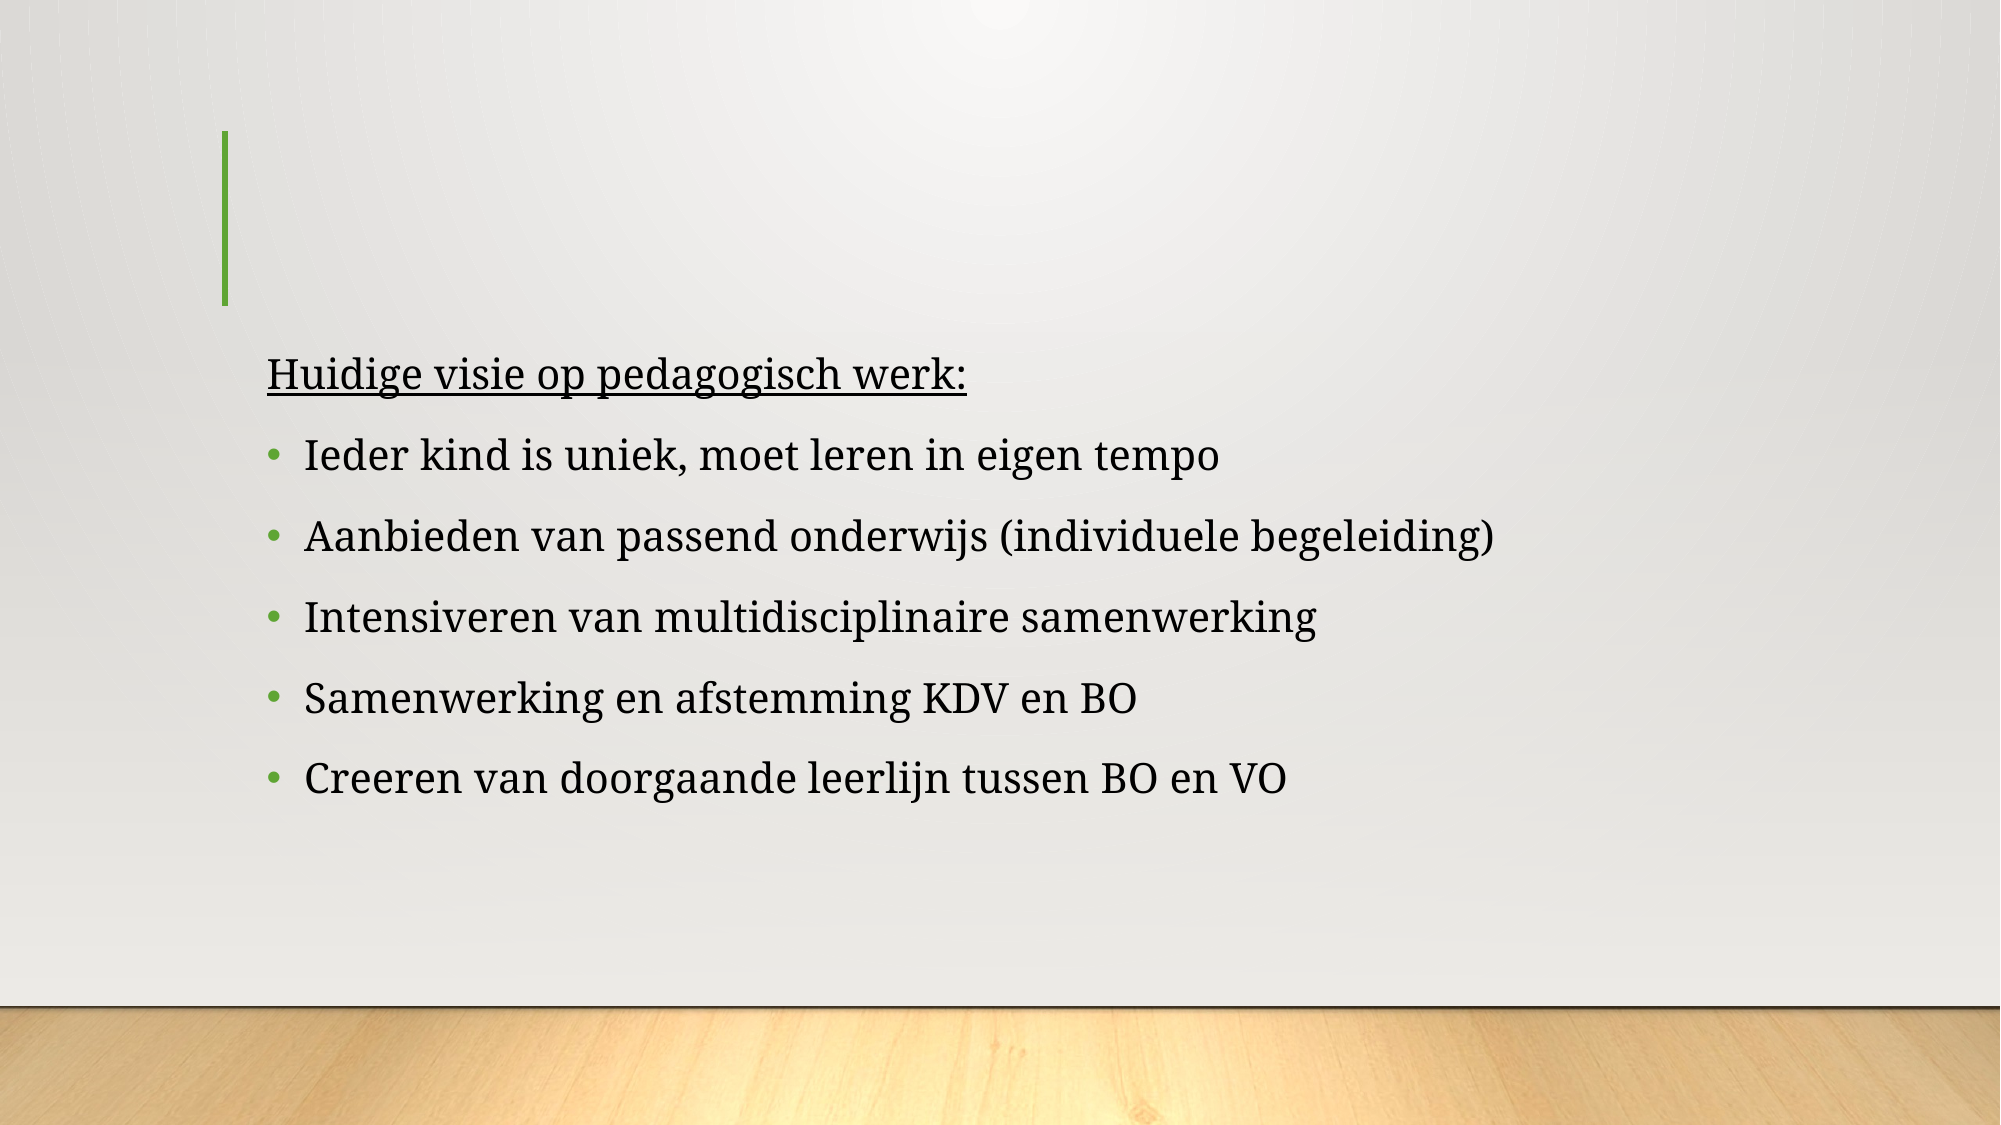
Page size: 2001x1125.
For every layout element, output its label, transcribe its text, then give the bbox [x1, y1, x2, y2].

list Huidige visie op pedagogisch werk: Ieder kind is uniek, moet leren in eigen tempo Aanbieden van passend onderwijs (individuele begeleiding) Intensiveren van multidisciplinaire samenwerking Samenwerking en afstemming KDV en BO Creeren van doorgaande leerlijn tussen BO en VO [251, 330, 1814, 897]
picture [0, 1006, 2000, 1125]
